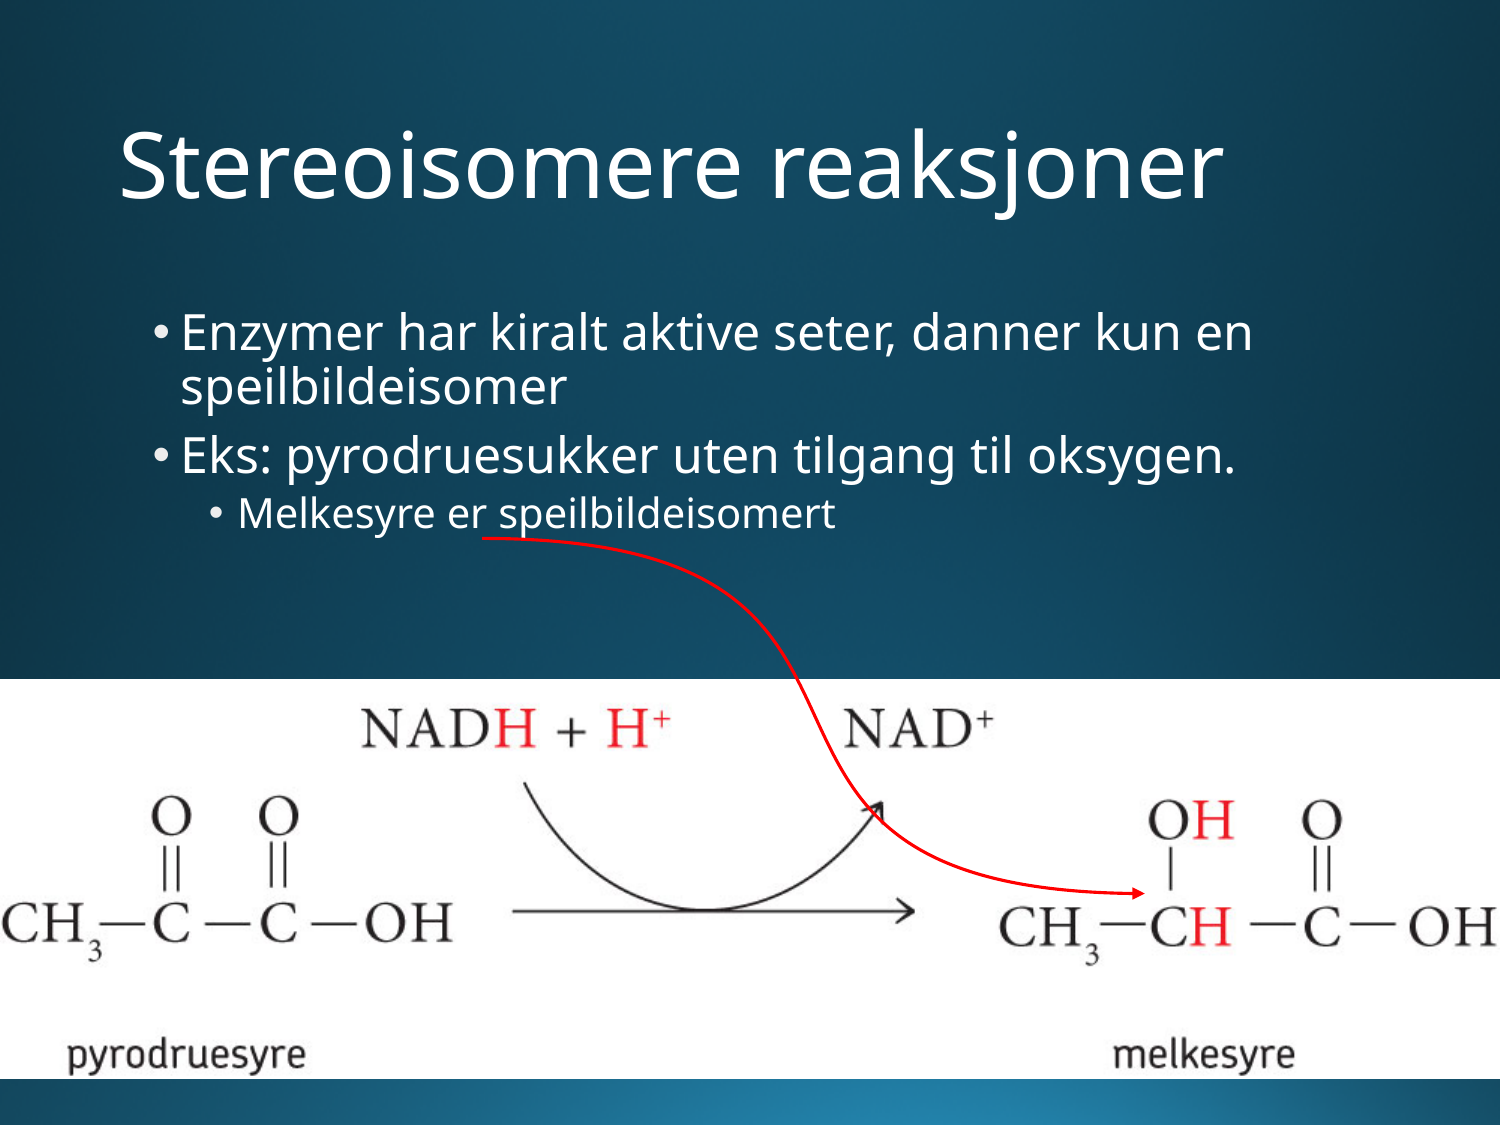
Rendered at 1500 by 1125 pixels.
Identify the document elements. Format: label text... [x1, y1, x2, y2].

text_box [481, 538, 1145, 894]
title Stereoisomere reaksjoner [103, 59, 1397, 278]
picture [0, 0, 1500, 1125]
list Enzymer har kiralt aktive seter, danner kun en speilbildeisomer Eks: pyrodruesukker uten tilgang til oksygen. Melkesyre er speilbildeisomert [137, 299, 1397, 679]
